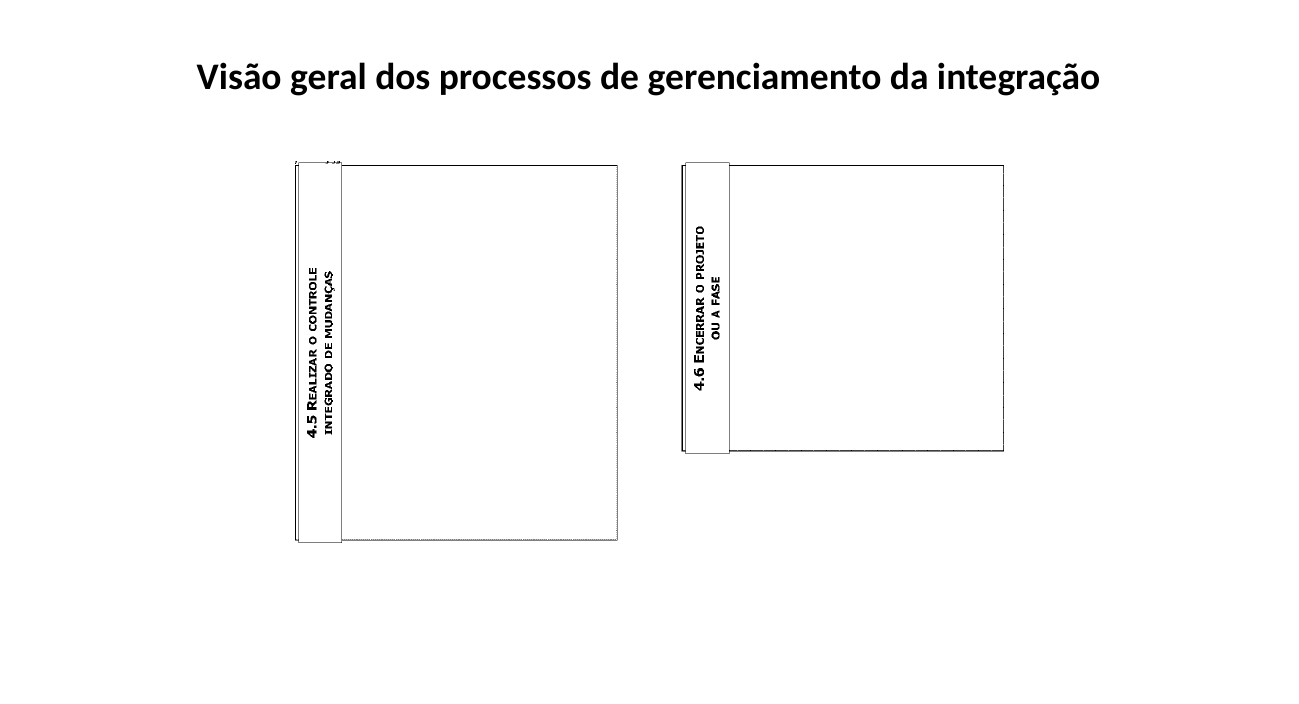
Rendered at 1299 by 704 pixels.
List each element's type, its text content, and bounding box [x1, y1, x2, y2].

text_box Visão geral dos processos de gerenciamento da integração [0, 44, 1299, 106]
picture [294, 161, 1004, 543]
